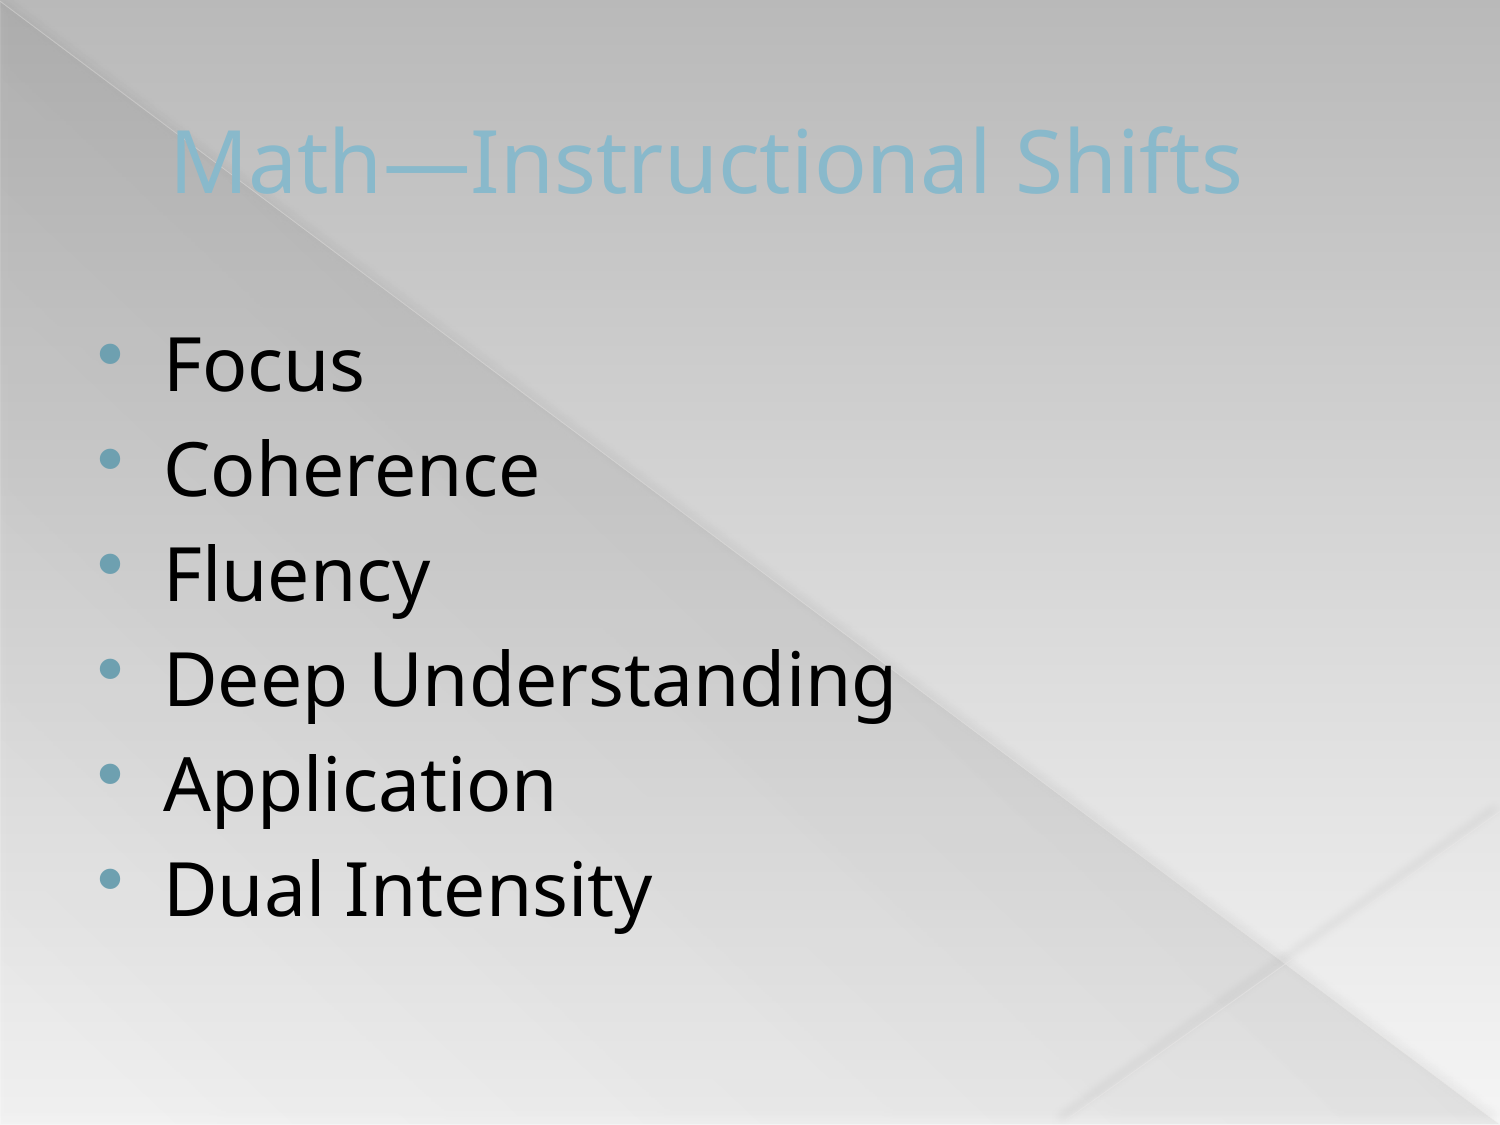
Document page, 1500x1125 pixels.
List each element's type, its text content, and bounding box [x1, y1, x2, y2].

list Focus Coherence Fluency Deep Understanding Application Dual Intensity [75, 308, 1425, 1059]
title Math—Instructional Shifts [75, 43, 1425, 274]
